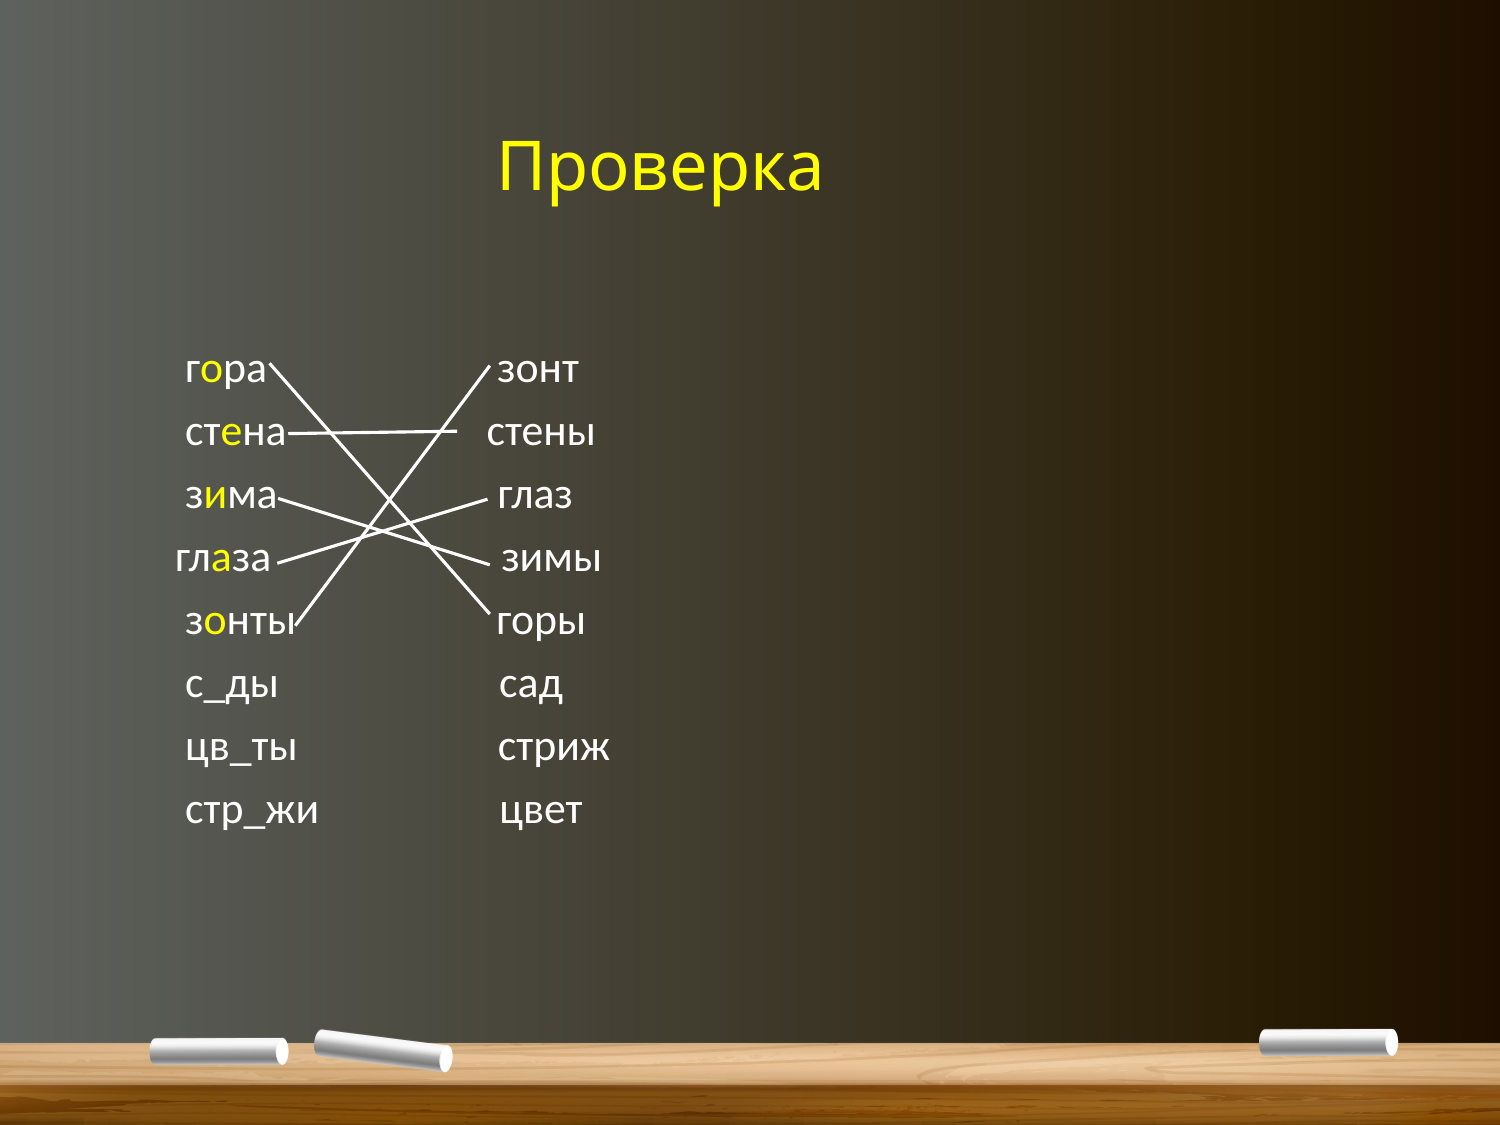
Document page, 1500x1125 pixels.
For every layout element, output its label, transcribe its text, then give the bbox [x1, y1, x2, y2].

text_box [254, 378, 506, 599]
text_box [262, 398, 523, 593]
picture [0, 0, 1500, 1125]
title Проверка [103, 59, 1397, 278]
list гора зонт стена стены зима глаз глаза зимы зонты горы с_ды сад цв_ты стриж стр_жи цвет [110, 337, 1397, 1014]
